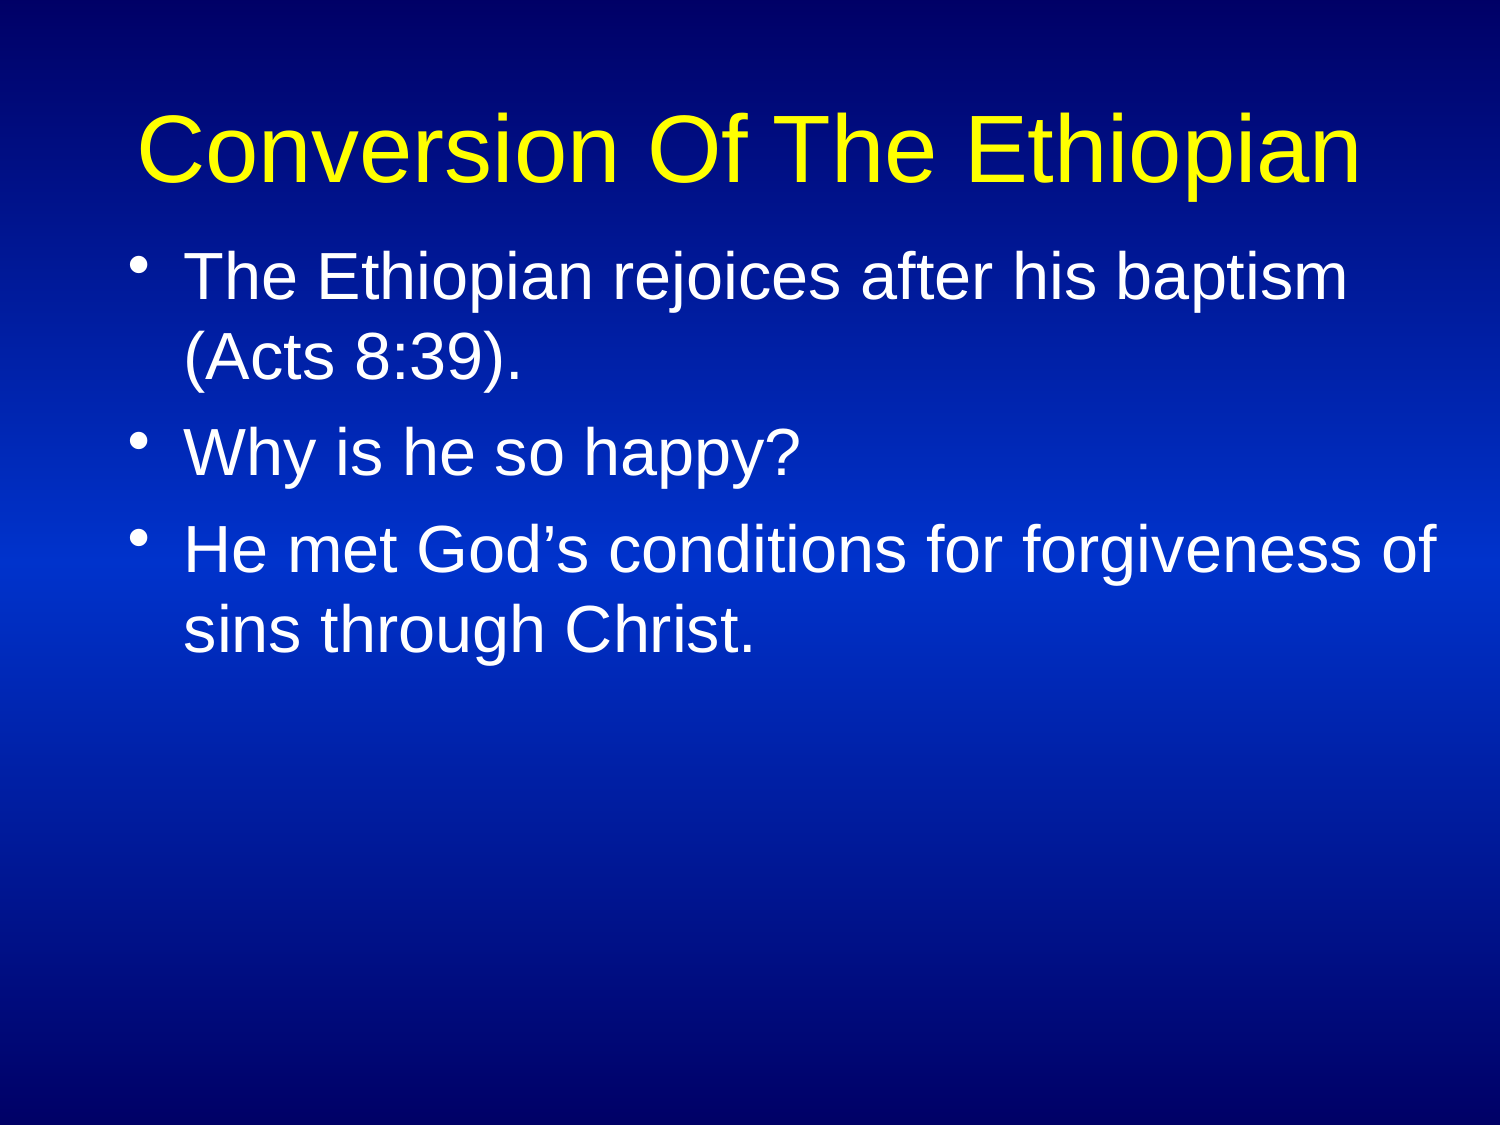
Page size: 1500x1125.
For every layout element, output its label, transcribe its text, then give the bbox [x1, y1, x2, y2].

title Conversion Of The Ethiopian [37, 50, 1463, 238]
list The Ethiopian rejoices after his baptism (Acts 8:39). Why is he so happy? He met God’s conditions for forgiveness of sins through Christ. [112, 224, 1463, 775]
